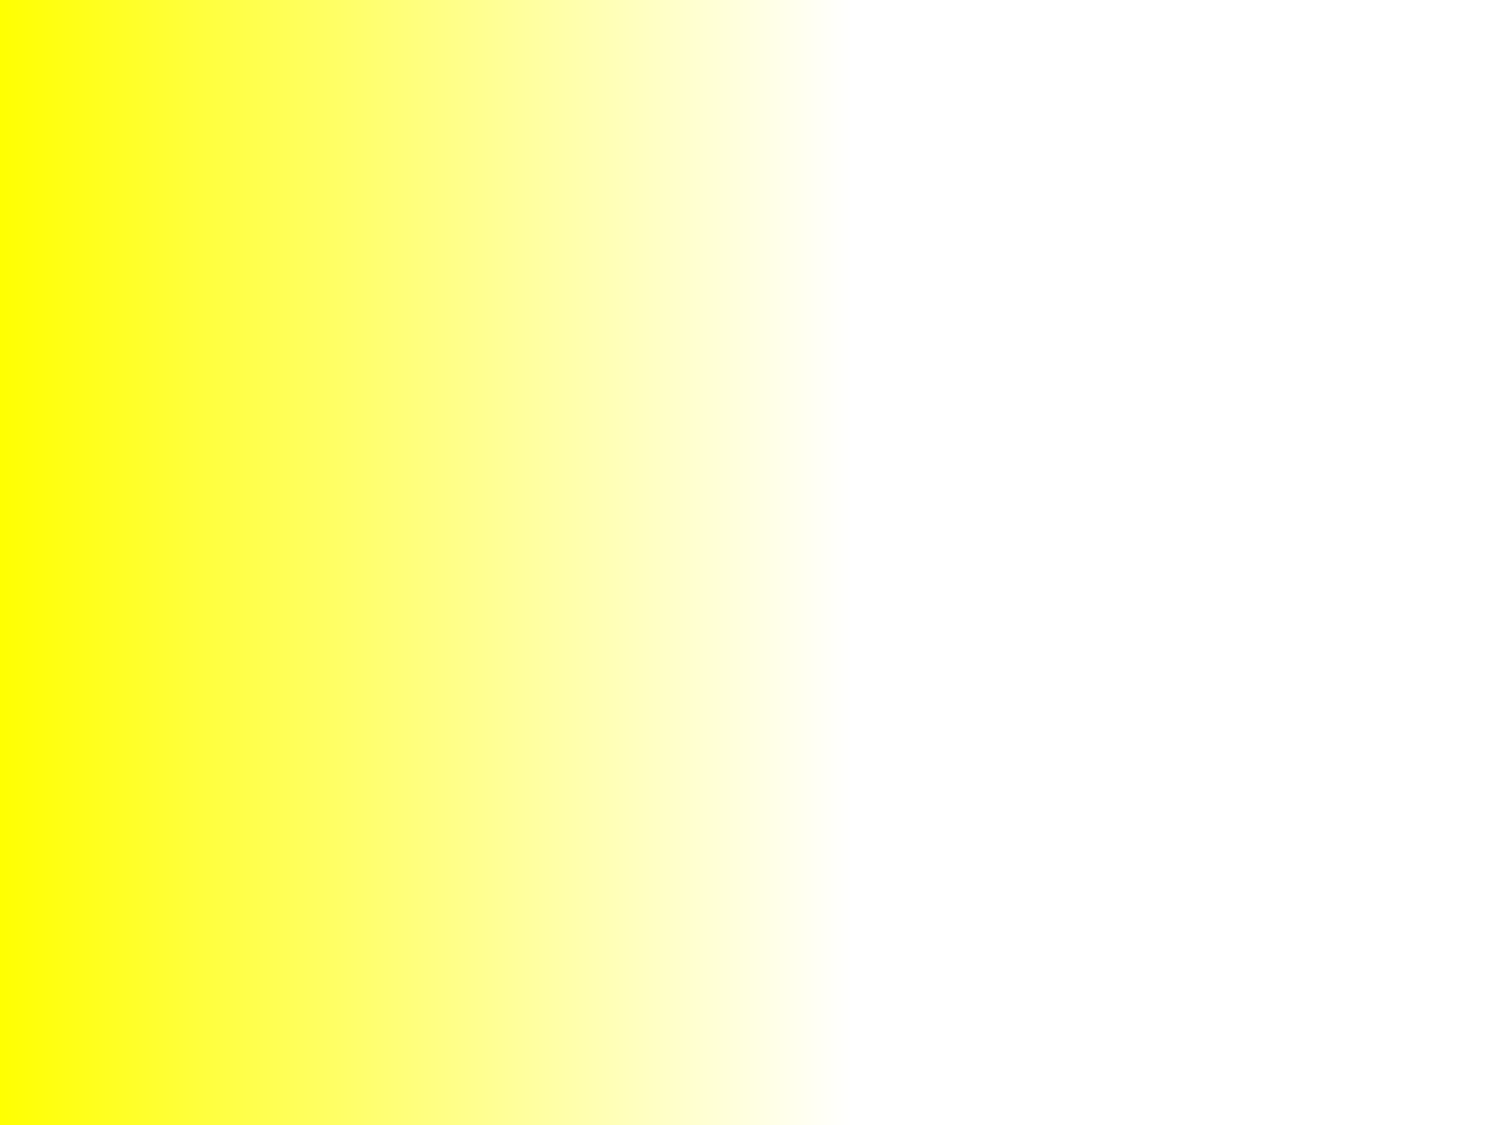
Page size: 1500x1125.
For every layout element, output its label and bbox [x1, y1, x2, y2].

text_box [0, 0, 850, 1125]
